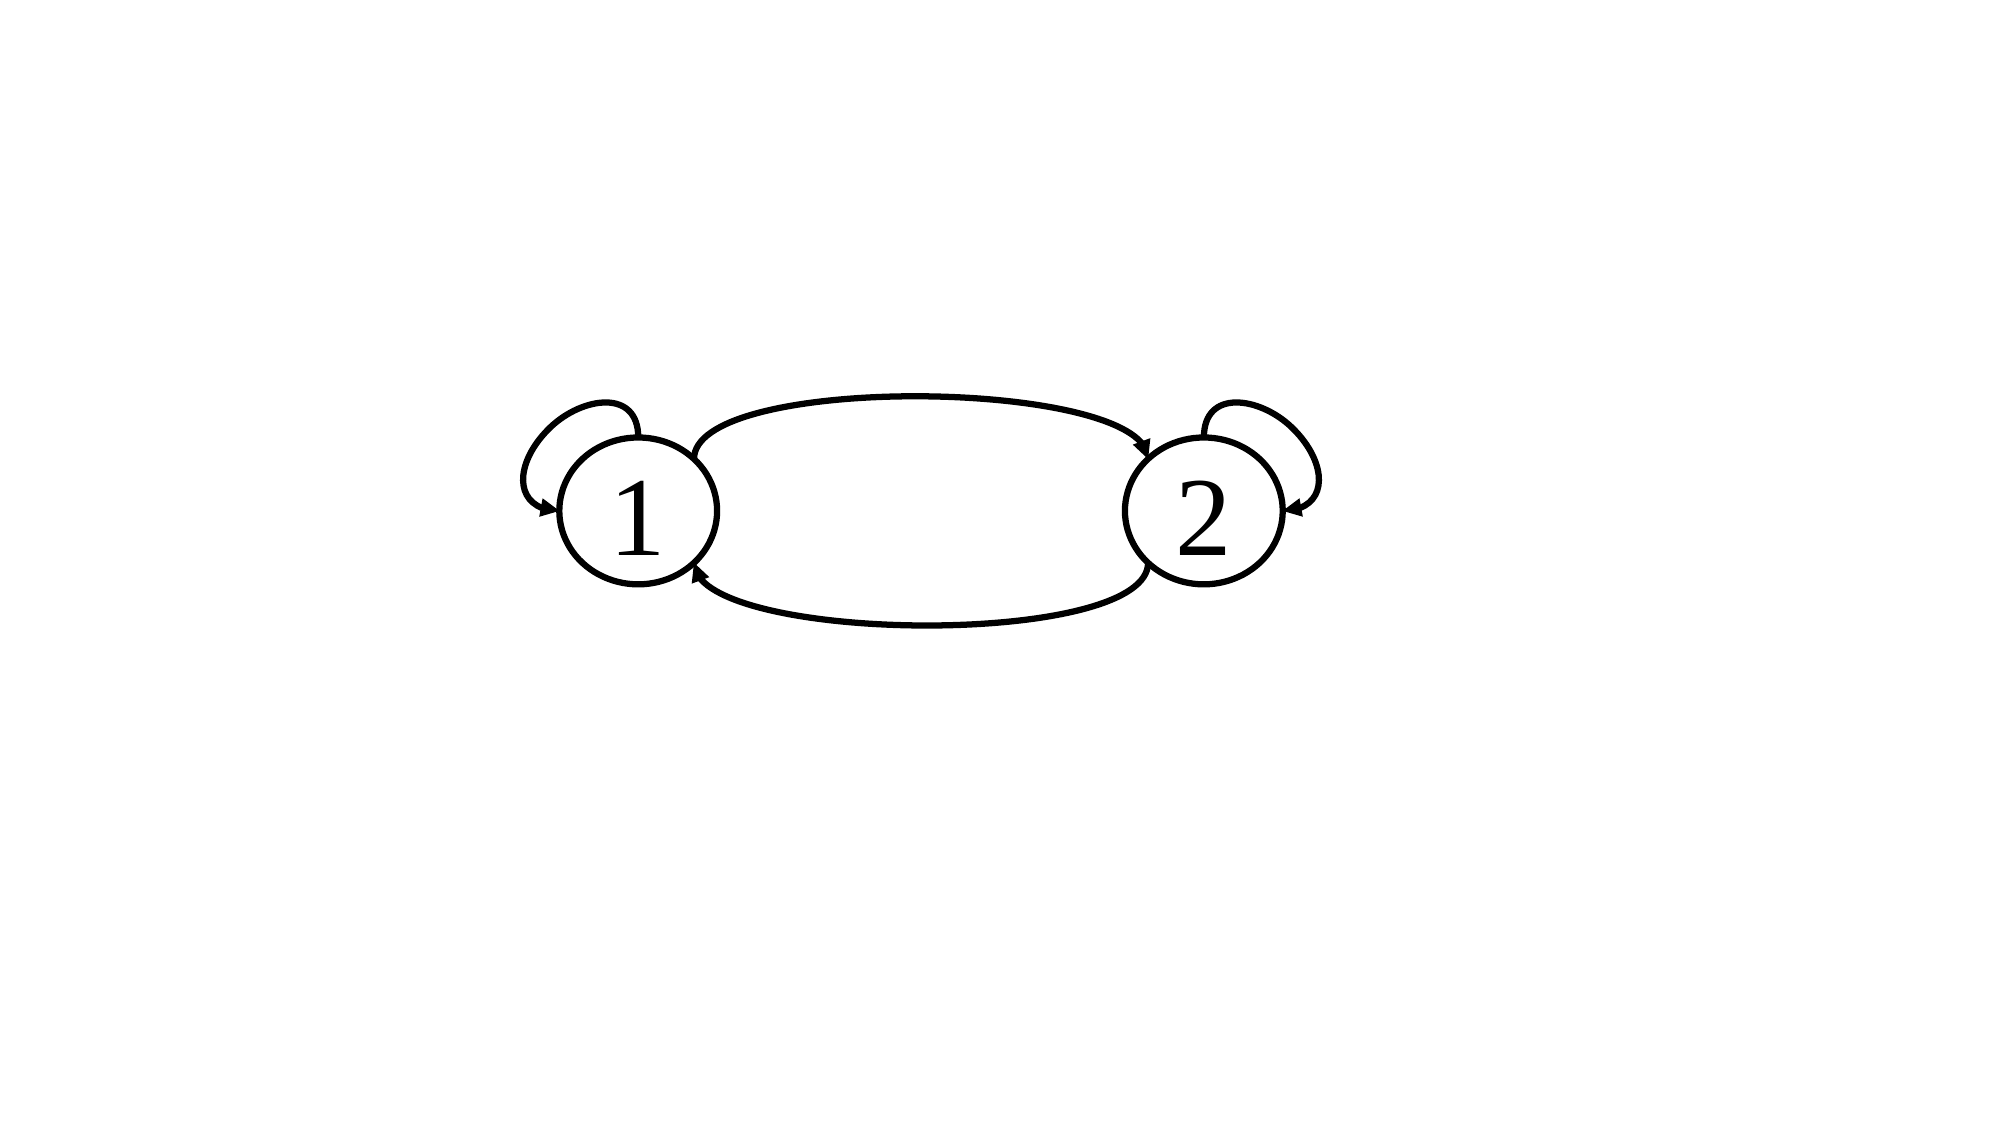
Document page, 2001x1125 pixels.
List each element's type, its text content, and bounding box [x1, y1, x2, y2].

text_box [1206, 434, 1280, 514]
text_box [561, 434, 636, 514]
text_box 1 [558, 436, 719, 586]
text_box 2 [1123, 436, 1284, 586]
